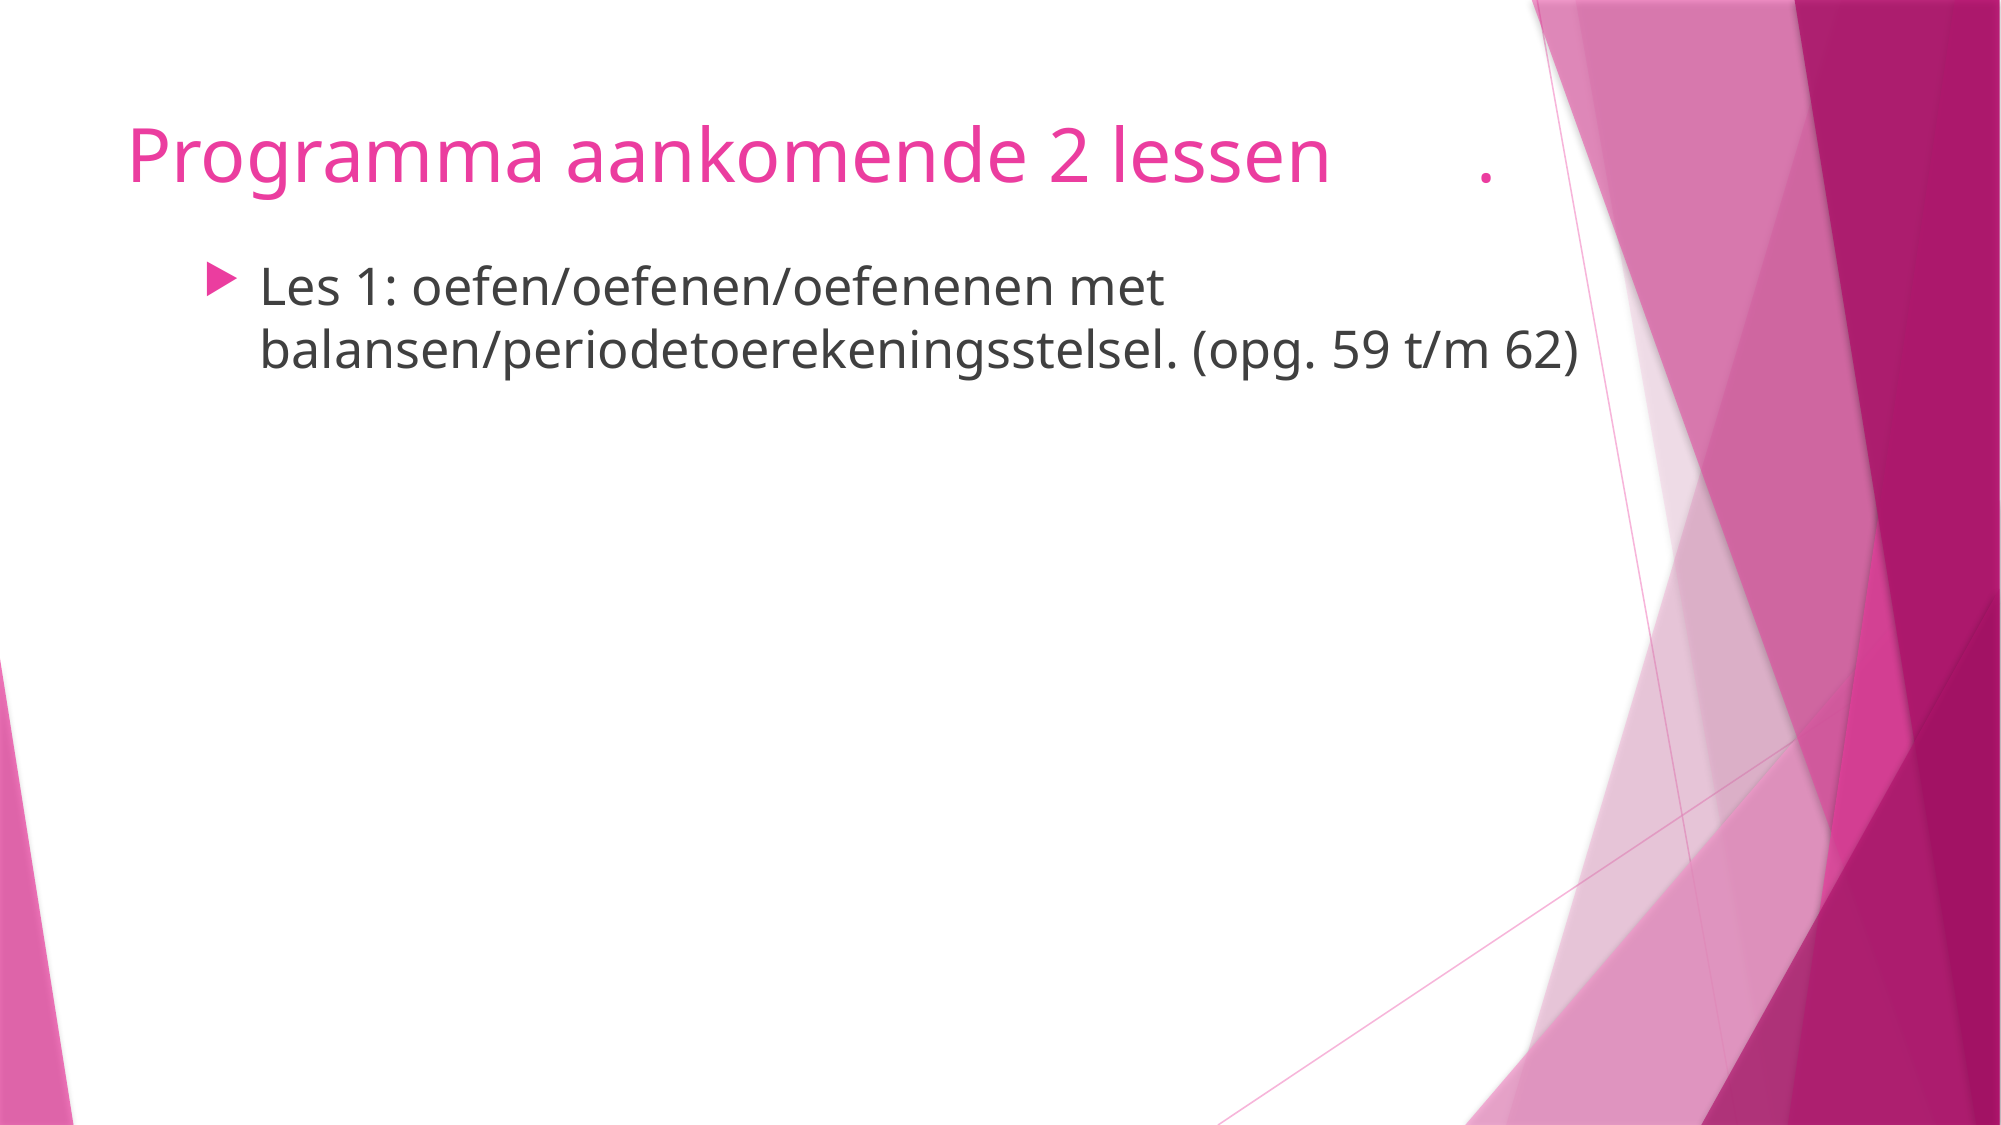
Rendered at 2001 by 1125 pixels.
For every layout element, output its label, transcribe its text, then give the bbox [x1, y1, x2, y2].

list Les 1: oefen/oefenen/oefenenen met balansen/periodetoerekeningsstelsel. (opg. 59 t/m 62) [188, 246, 1599, 883]
title Programma aankomende 2 lessen . [111, 99, 1522, 317]
